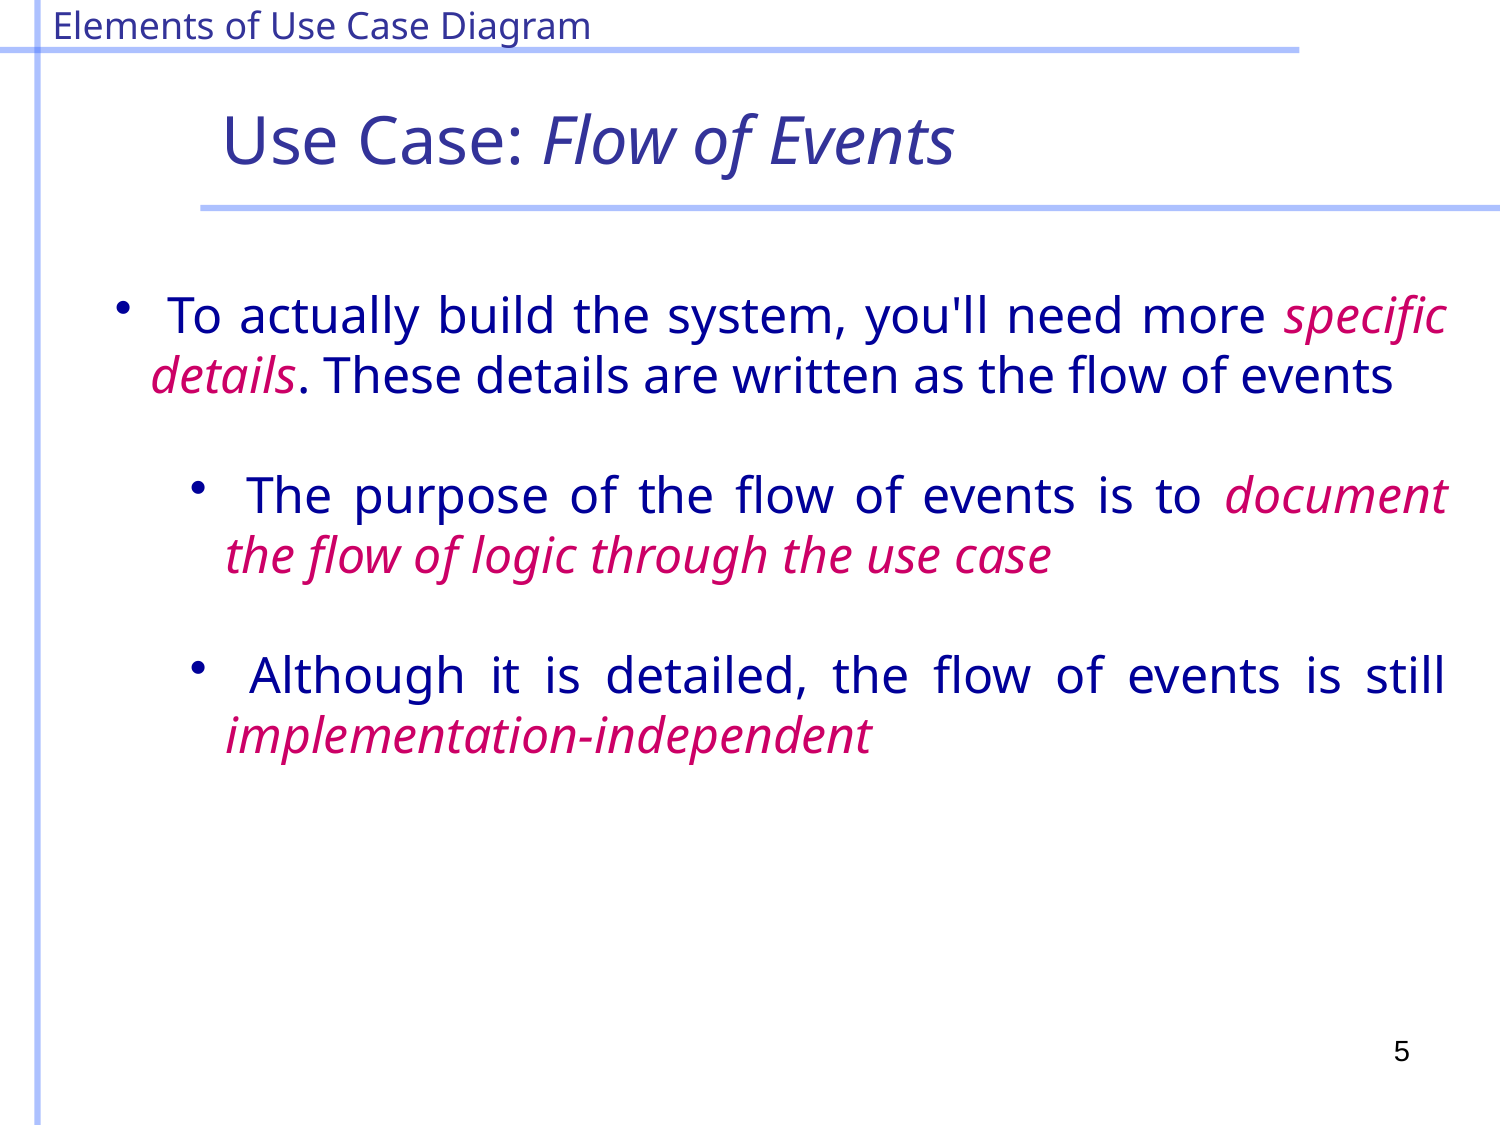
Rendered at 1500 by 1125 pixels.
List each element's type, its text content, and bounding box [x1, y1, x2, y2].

text_box Use Case: Flow of Events [206, 90, 1500, 185]
text_box To actually build the system, you'll need more specific details. These details are written as the flow of events The purpose of the flow of events is to document the flow of logic through the use case Although it is detailed, the flow of events is still implementation-independent [100, 216, 1463, 832]
slide_number 5 [1074, 1024, 1426, 1103]
text_box Elements of Use Case Diagram [37, 0, 1267, 55]
